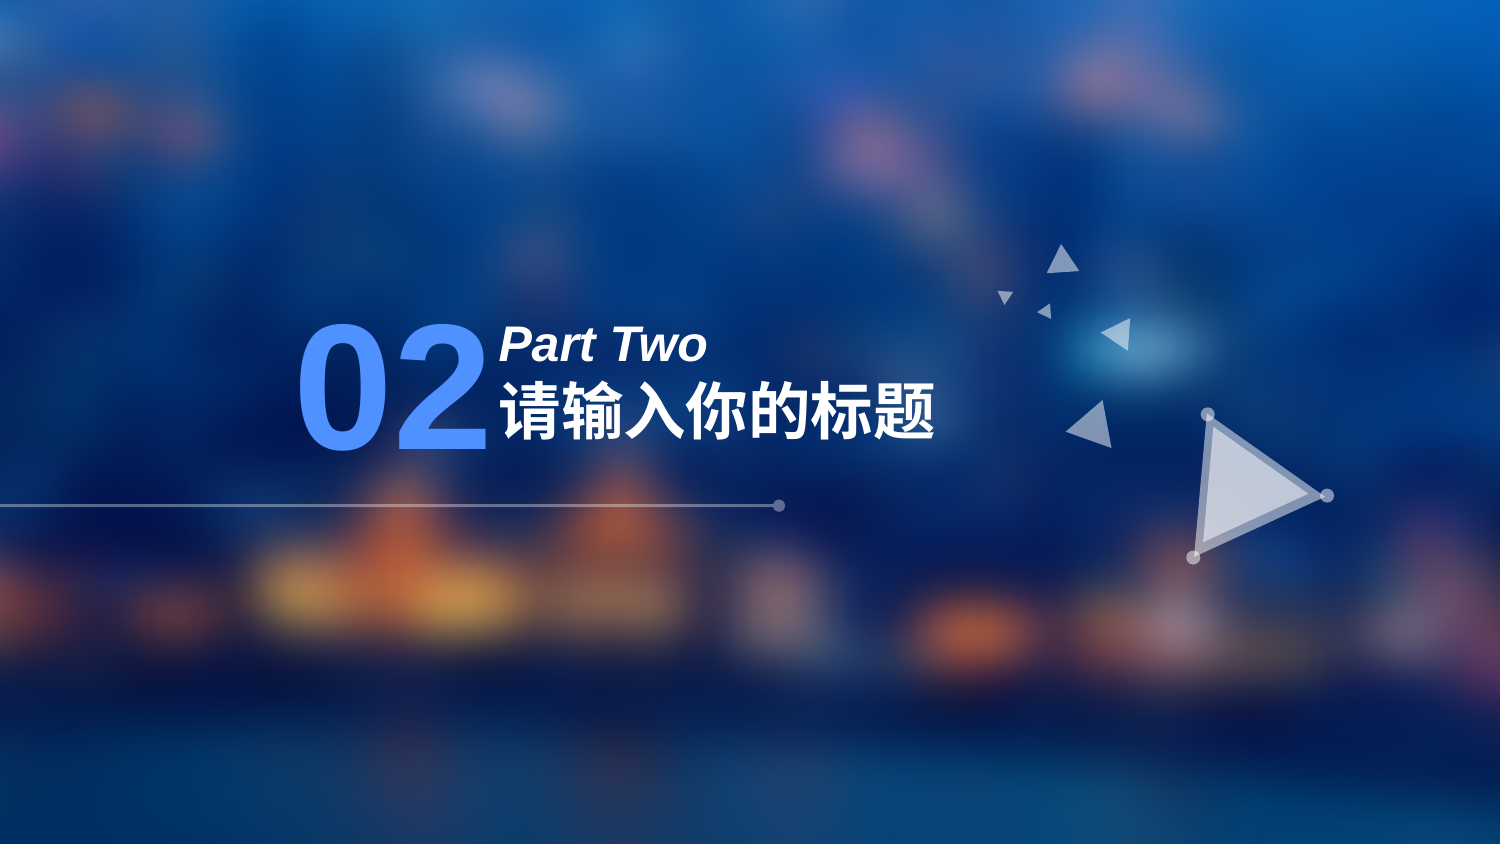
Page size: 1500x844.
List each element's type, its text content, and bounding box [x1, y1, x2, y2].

text_box 02 [293, 269, 494, 485]
text_box 请输入你的标题 [487, 366, 966, 453]
picture [0, 0, 1500, 844]
text_box Part Two [487, 305, 725, 377]
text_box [969, 282, 1352, 548]
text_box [0, 499, 786, 512]
